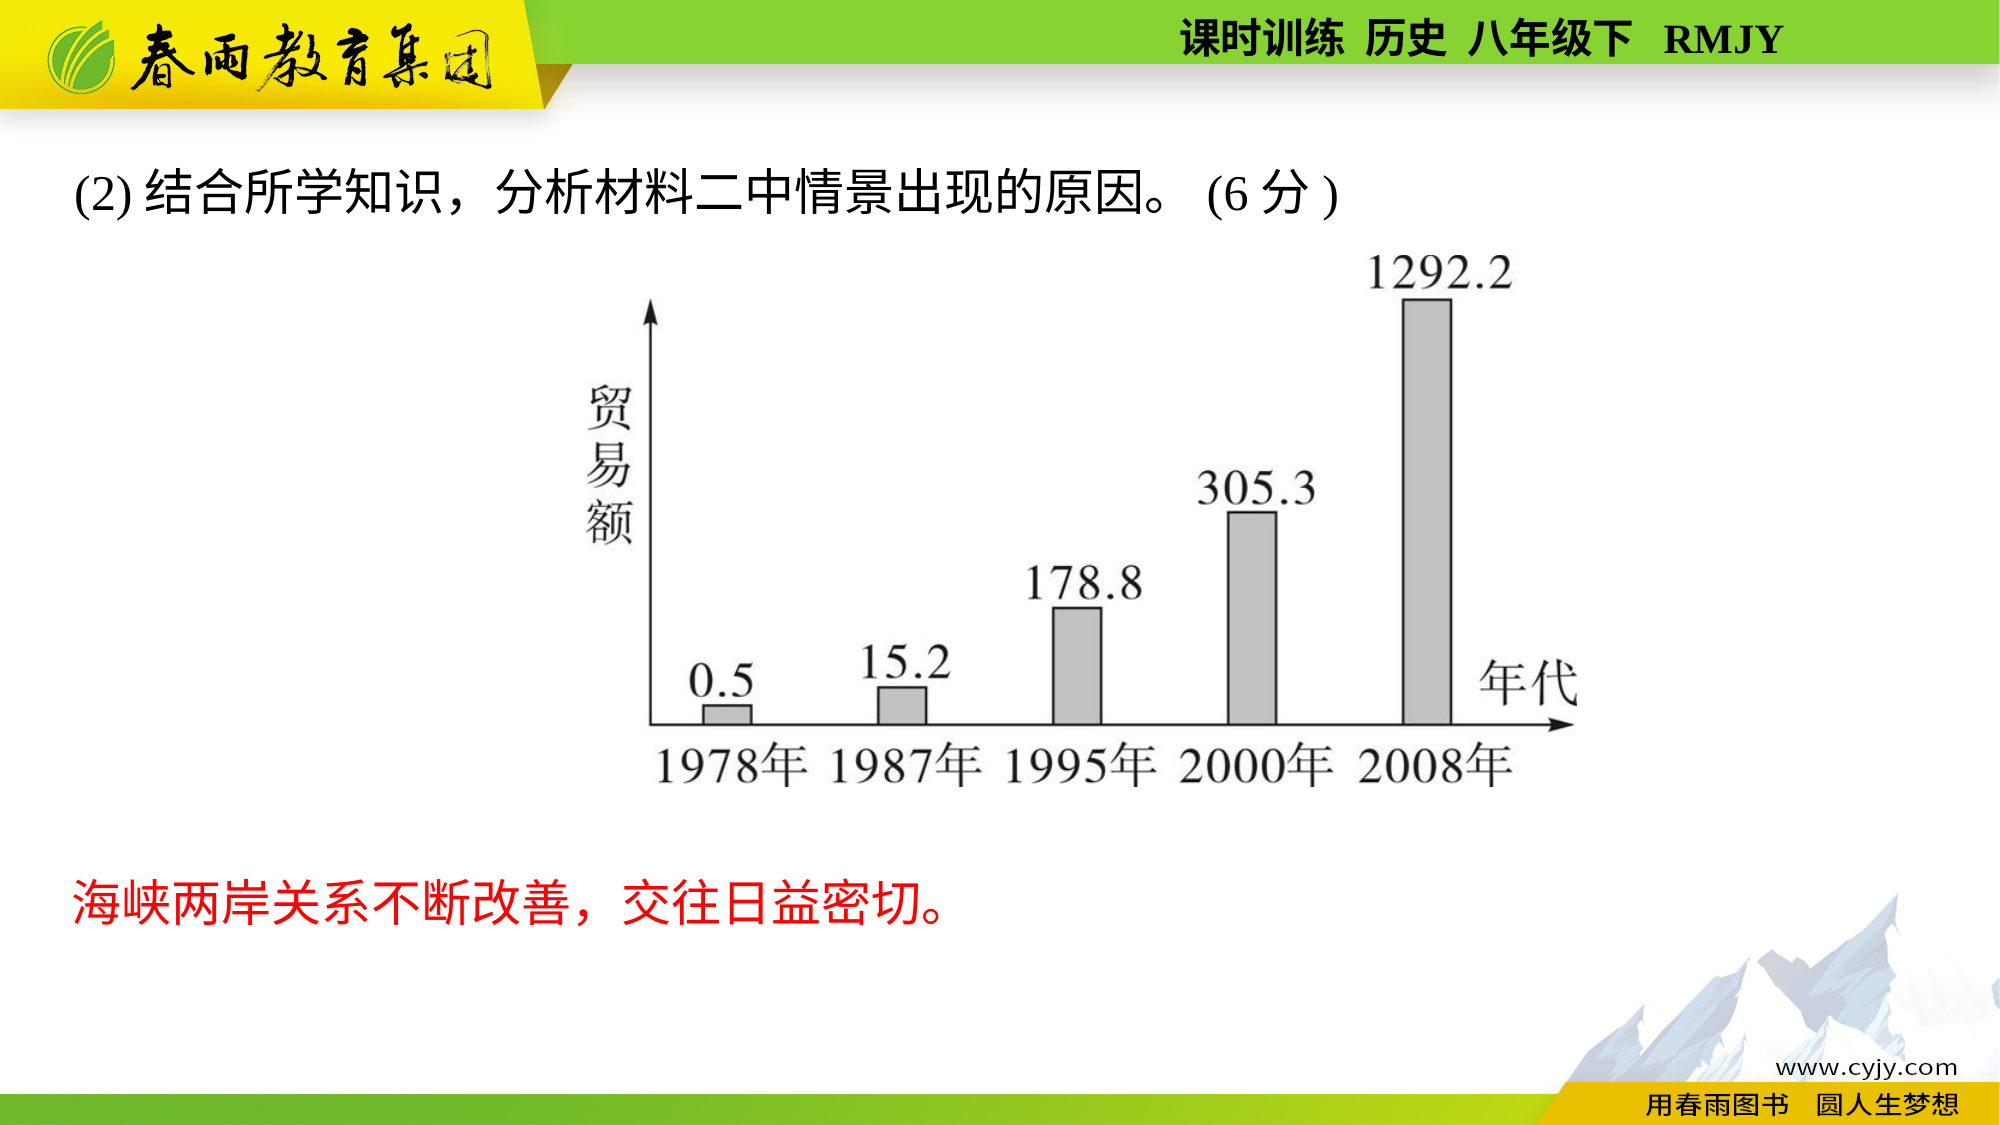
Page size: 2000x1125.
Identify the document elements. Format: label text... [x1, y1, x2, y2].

picture [0, 0, 2000, 1125]
list (2)结合所学知识，分析材料二中情景出现的原因。(6分) [59, 122, 1944, 217]
text_box 海峡两岸关系不断改善，交往日益密切。 [56, 834, 1941, 940]
